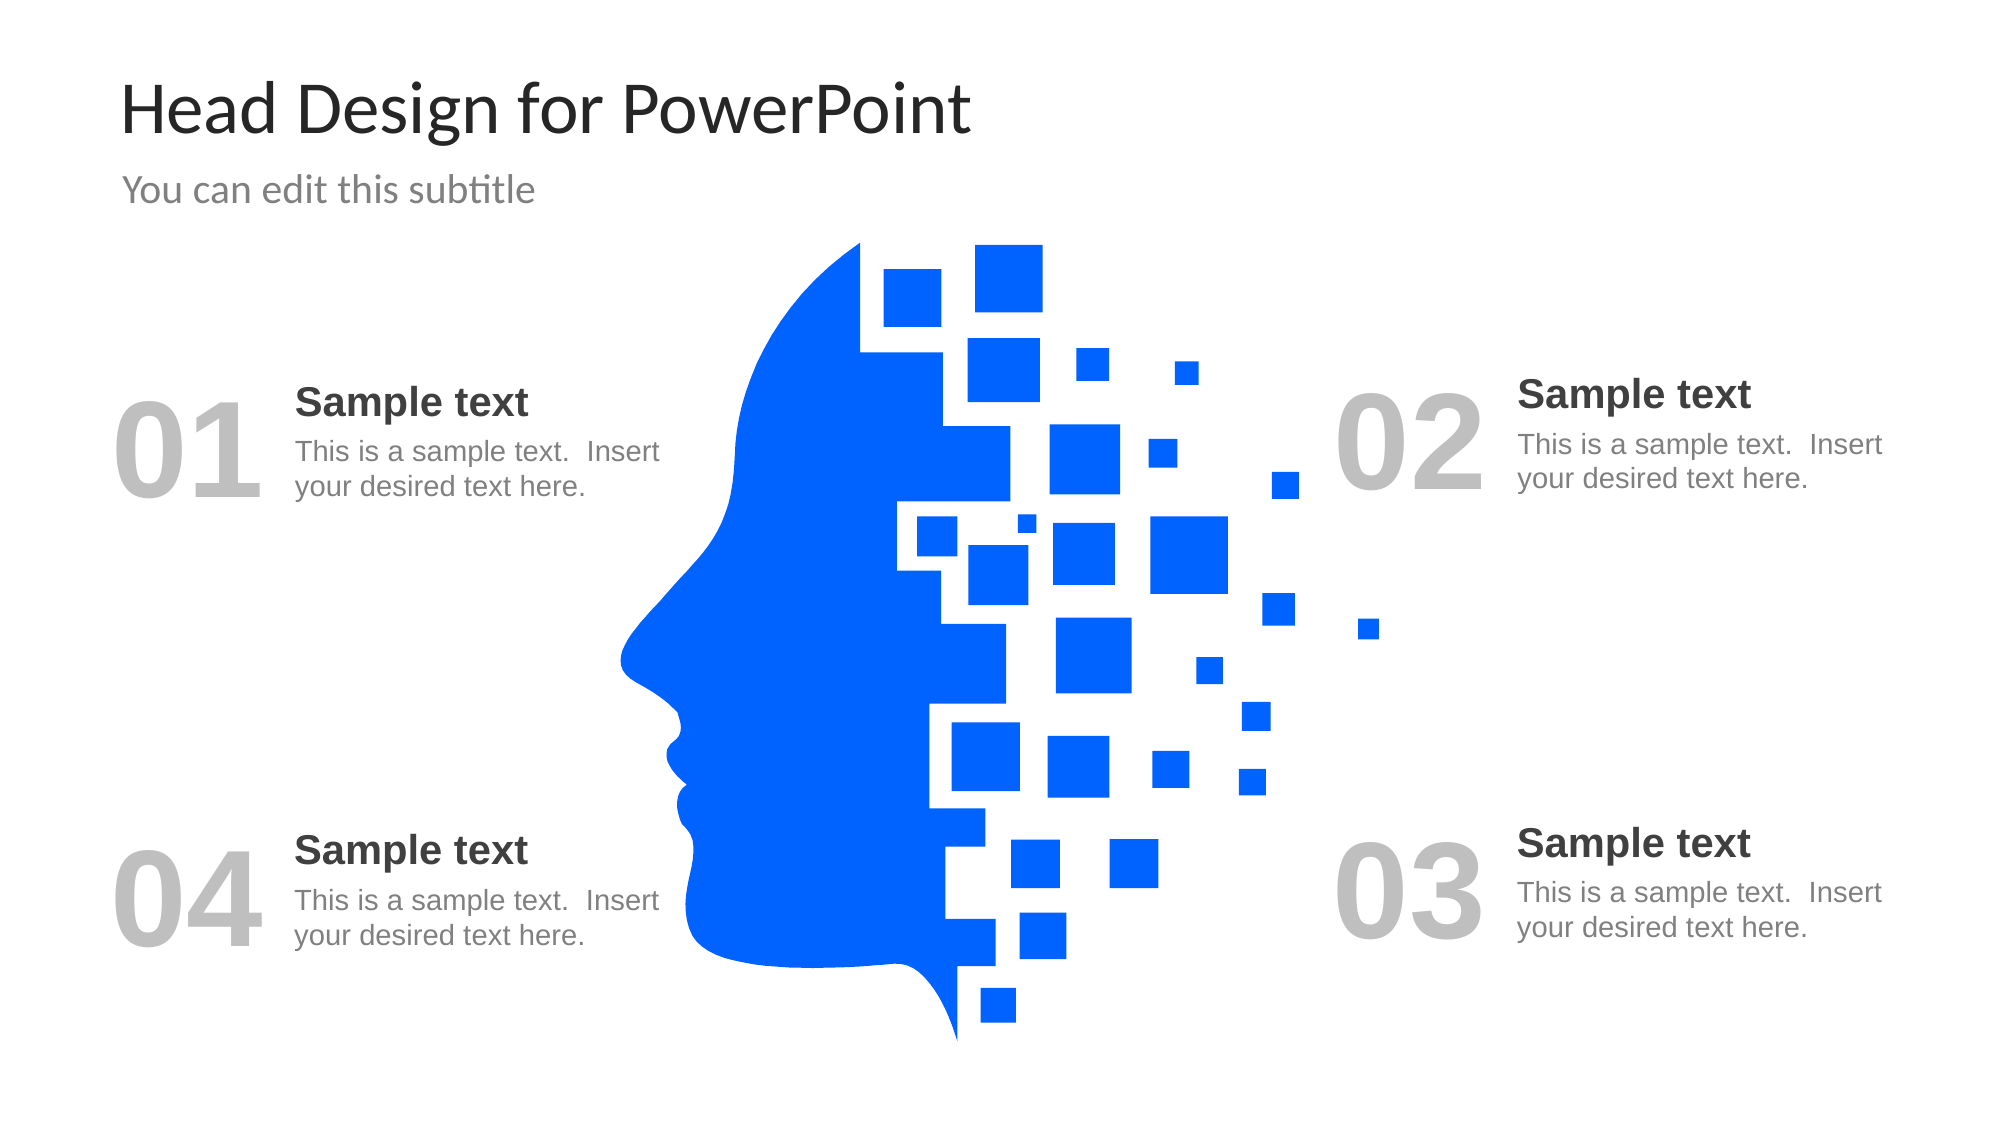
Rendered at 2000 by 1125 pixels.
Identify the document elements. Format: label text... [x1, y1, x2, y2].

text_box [94, 801, 686, 984]
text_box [620, 242, 1380, 1042]
text_box You can edit this subtitle [107, 154, 758, 220]
title Head Design for PowerPoint [99, 45, 1900, 162]
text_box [94, 352, 687, 535]
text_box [1317, 344, 1909, 528]
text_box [1316, 793, 1908, 976]
